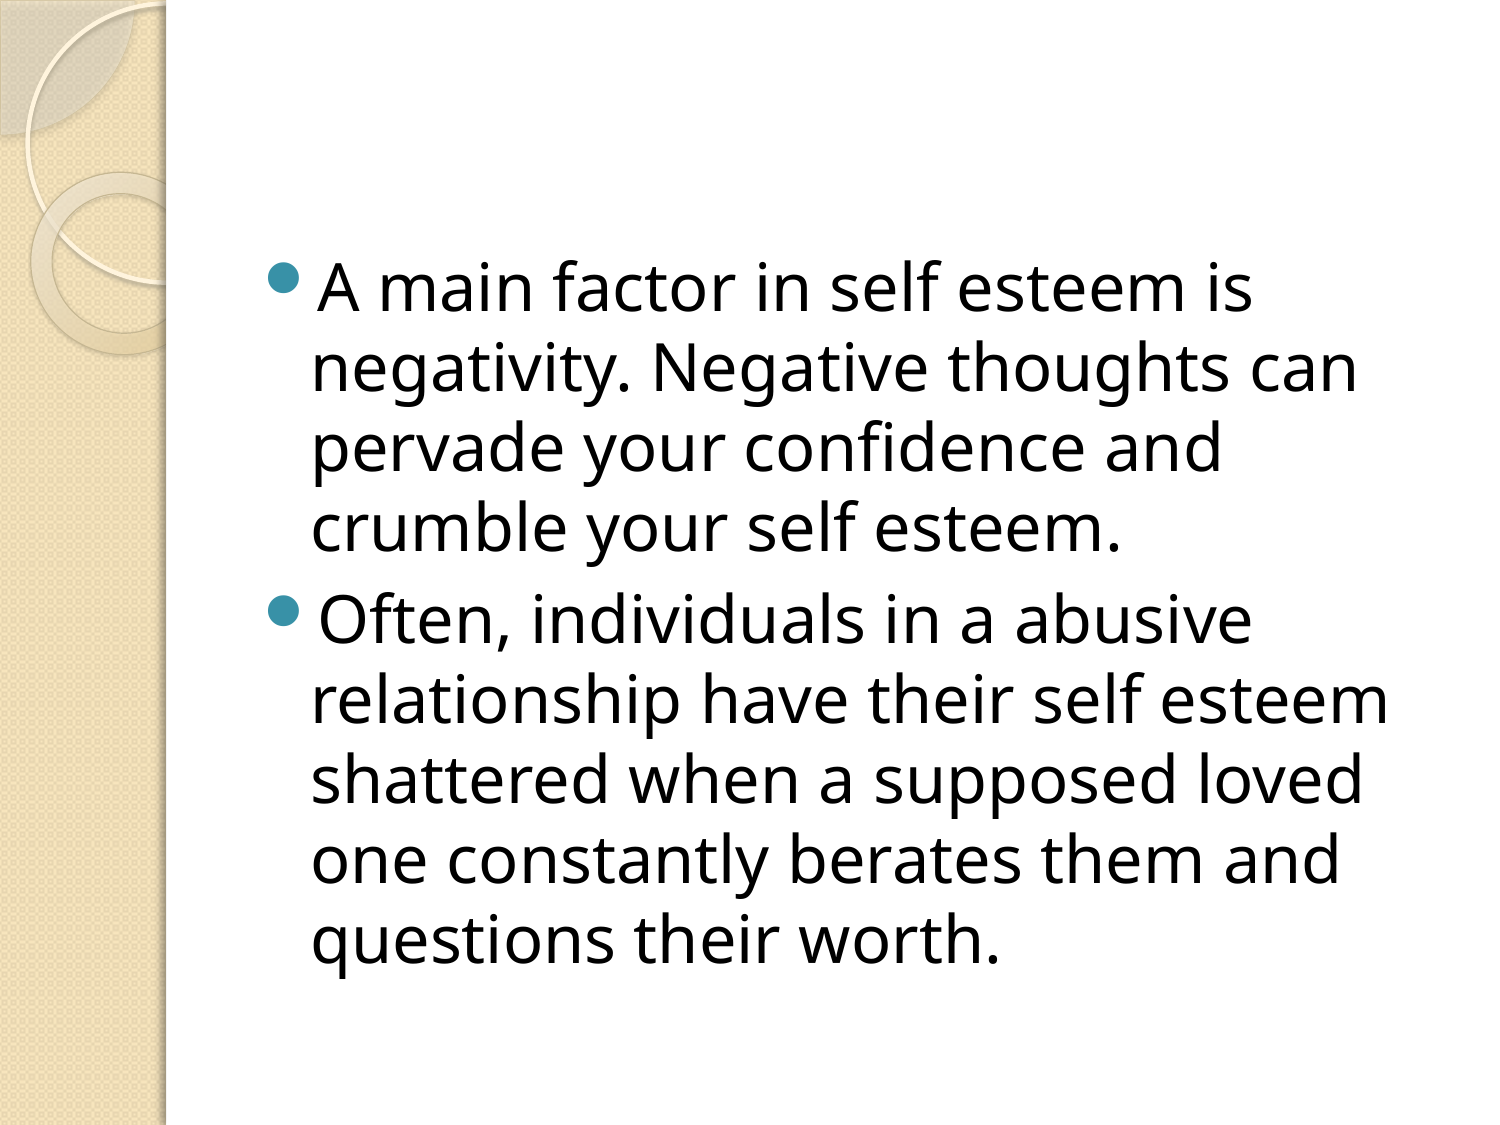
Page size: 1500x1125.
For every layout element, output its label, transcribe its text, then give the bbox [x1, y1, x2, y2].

list A main factor in self esteem is negativity. Negative thoughts can pervade your confidence and crumble your self esteem. Often, individuals in a abusive relationship have their self esteem shattered when a supposed loved one constantly berates them and questions their worth. [235, 237, 1466, 1025]
